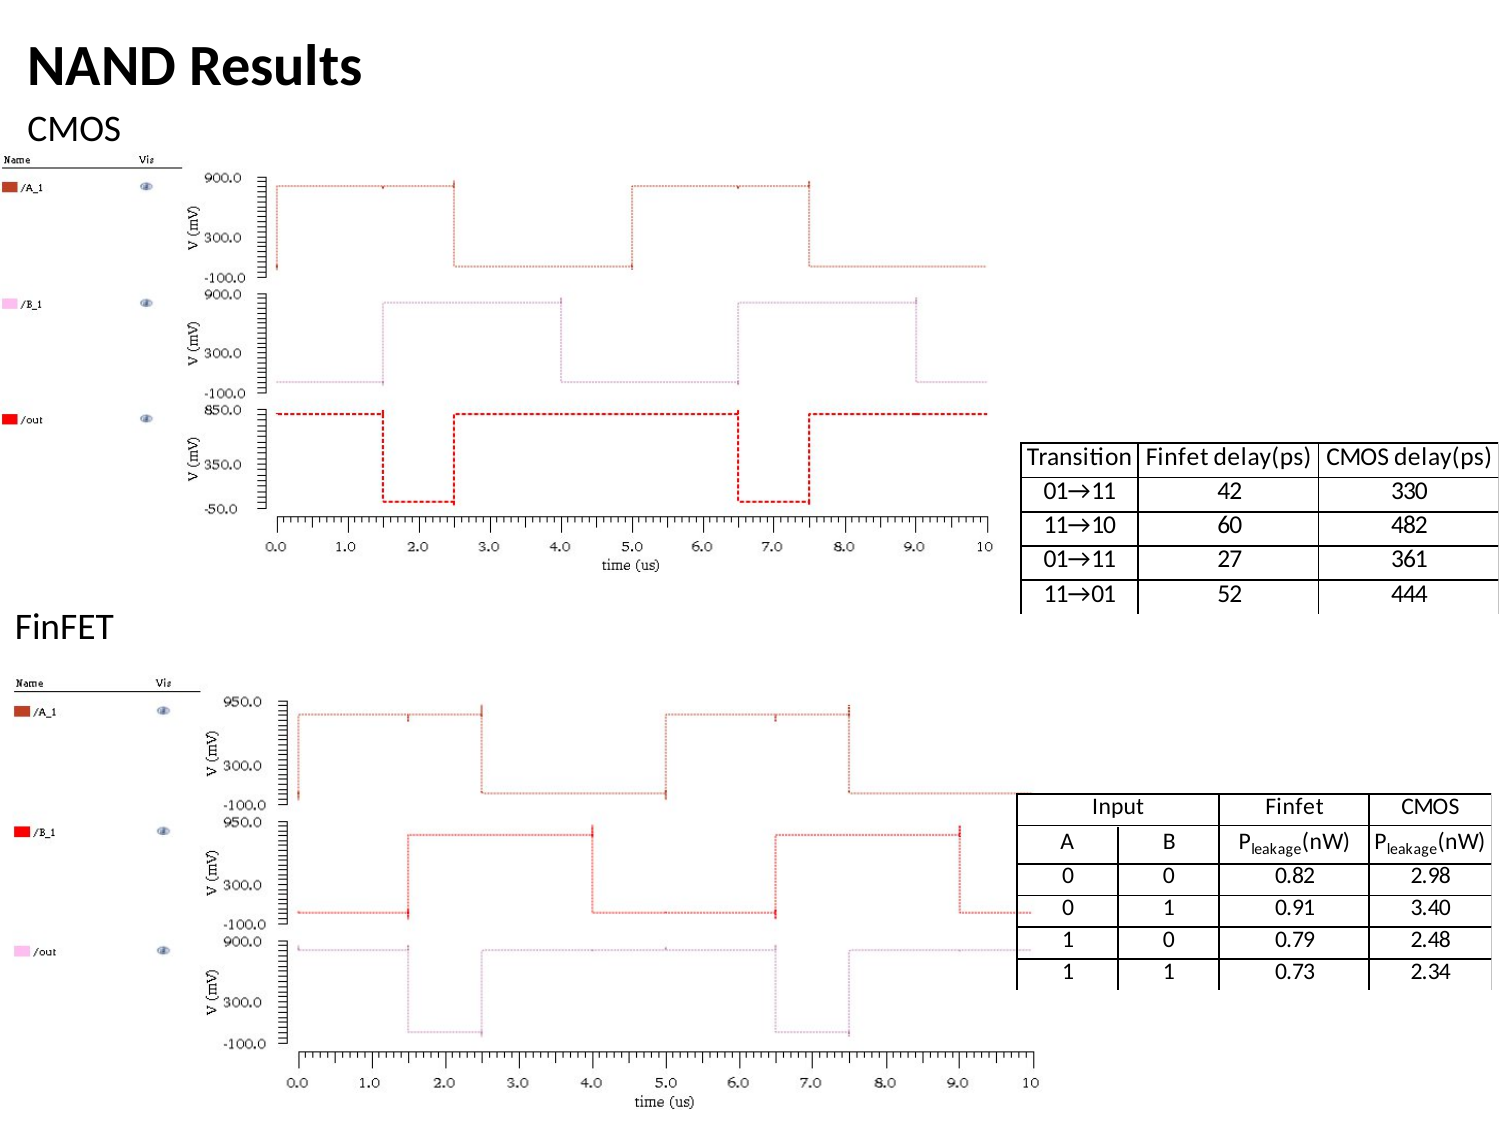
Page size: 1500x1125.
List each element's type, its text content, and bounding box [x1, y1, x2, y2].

picture [1019, 442, 1500, 616]
picture [0, 151, 1016, 605]
picture [12, 674, 1493, 1111]
title NAND Results [12, 19, 1493, 105]
text_box FinFET [0, 613, 375, 655]
text_box CMOS [12, 96, 388, 149]
